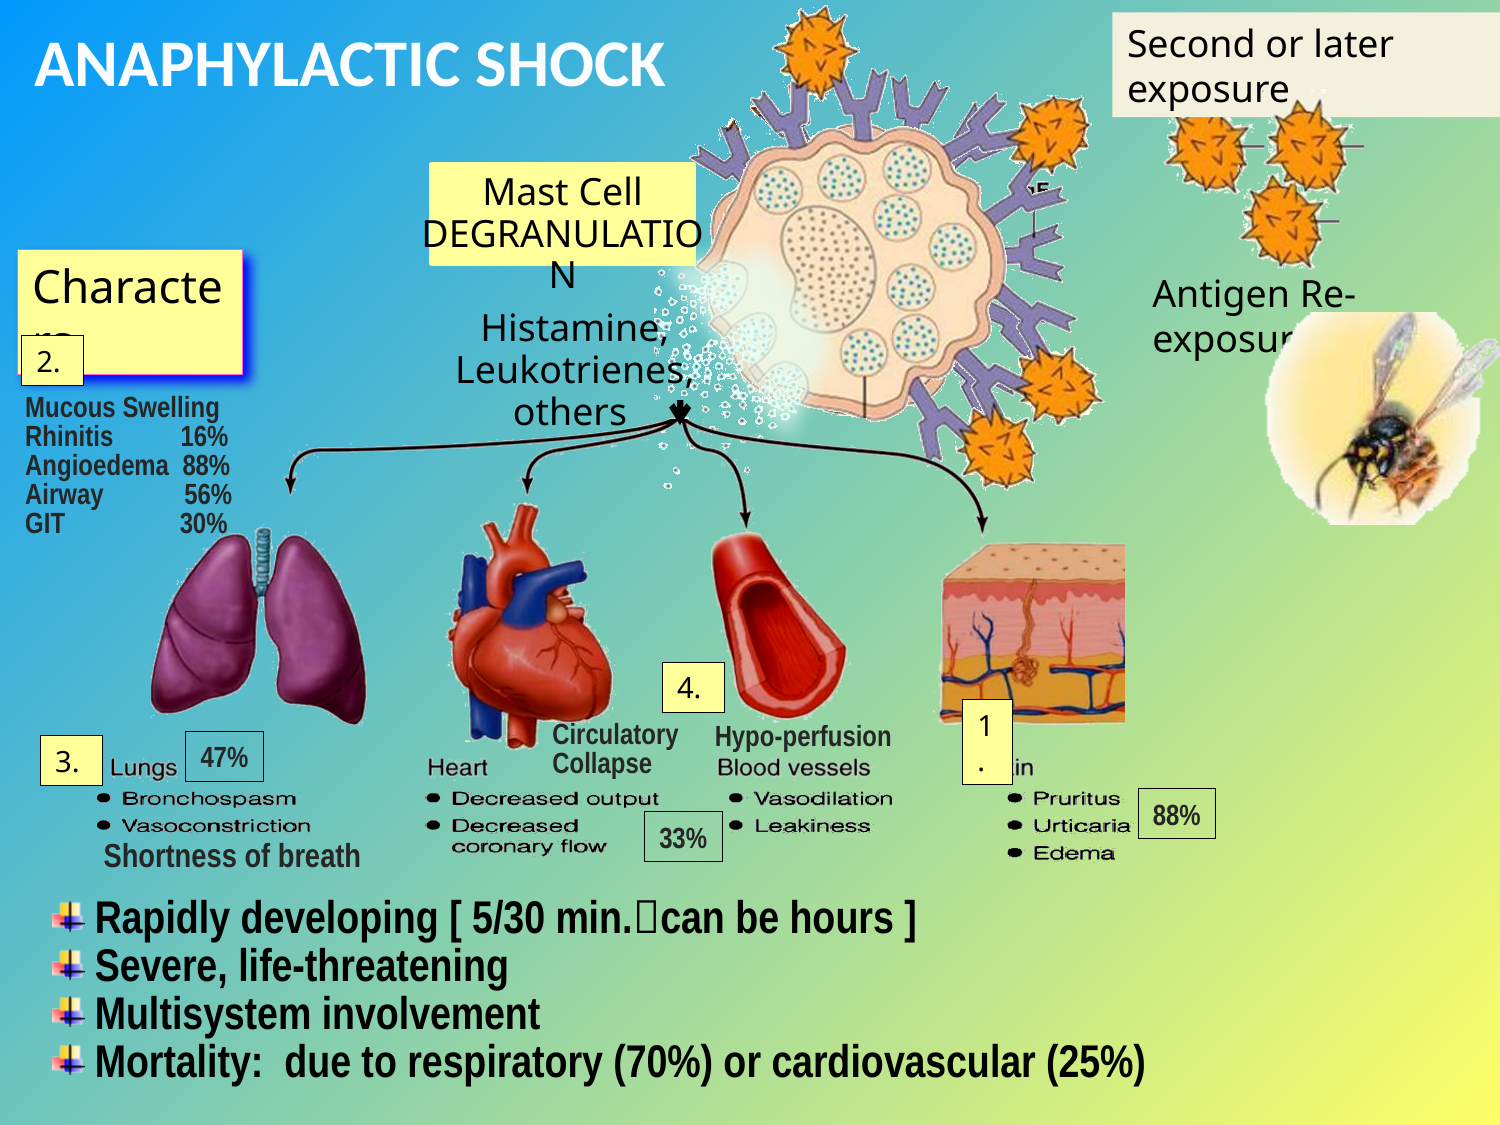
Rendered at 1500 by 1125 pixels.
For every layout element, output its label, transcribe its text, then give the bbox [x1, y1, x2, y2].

picture [654, 0, 1127, 386]
picture [52, 994, 85, 1027]
picture [52, 1042, 85, 1075]
text_box Antigen Re-exposure [1137, 262, 1475, 368]
text_box 2. [21, 335, 84, 384]
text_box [406, 163, 720, 265]
picture [1162, 87, 1365, 288]
text_box ANAPHYLACTIC SHOCK [13, 12, 649, 108]
text_box Histamine, Leukotrienes, others [399, 299, 649, 384]
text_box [10, 386, 1217, 883]
text_box Second or later exposure [1131, 12, 1500, 118]
picture [52, 947, 85, 980]
picture [1250, 312, 1500, 526]
text_box Rapidly developing [ 5/30 min.can be hours ] Severe, life-threatening Multisystem involvement Mortality: due to respiratory (70%) or cardiovascular (25%) [37, 891, 1175, 1094]
text_box Characters [17, 249, 243, 375]
picture [52, 899, 85, 932]
